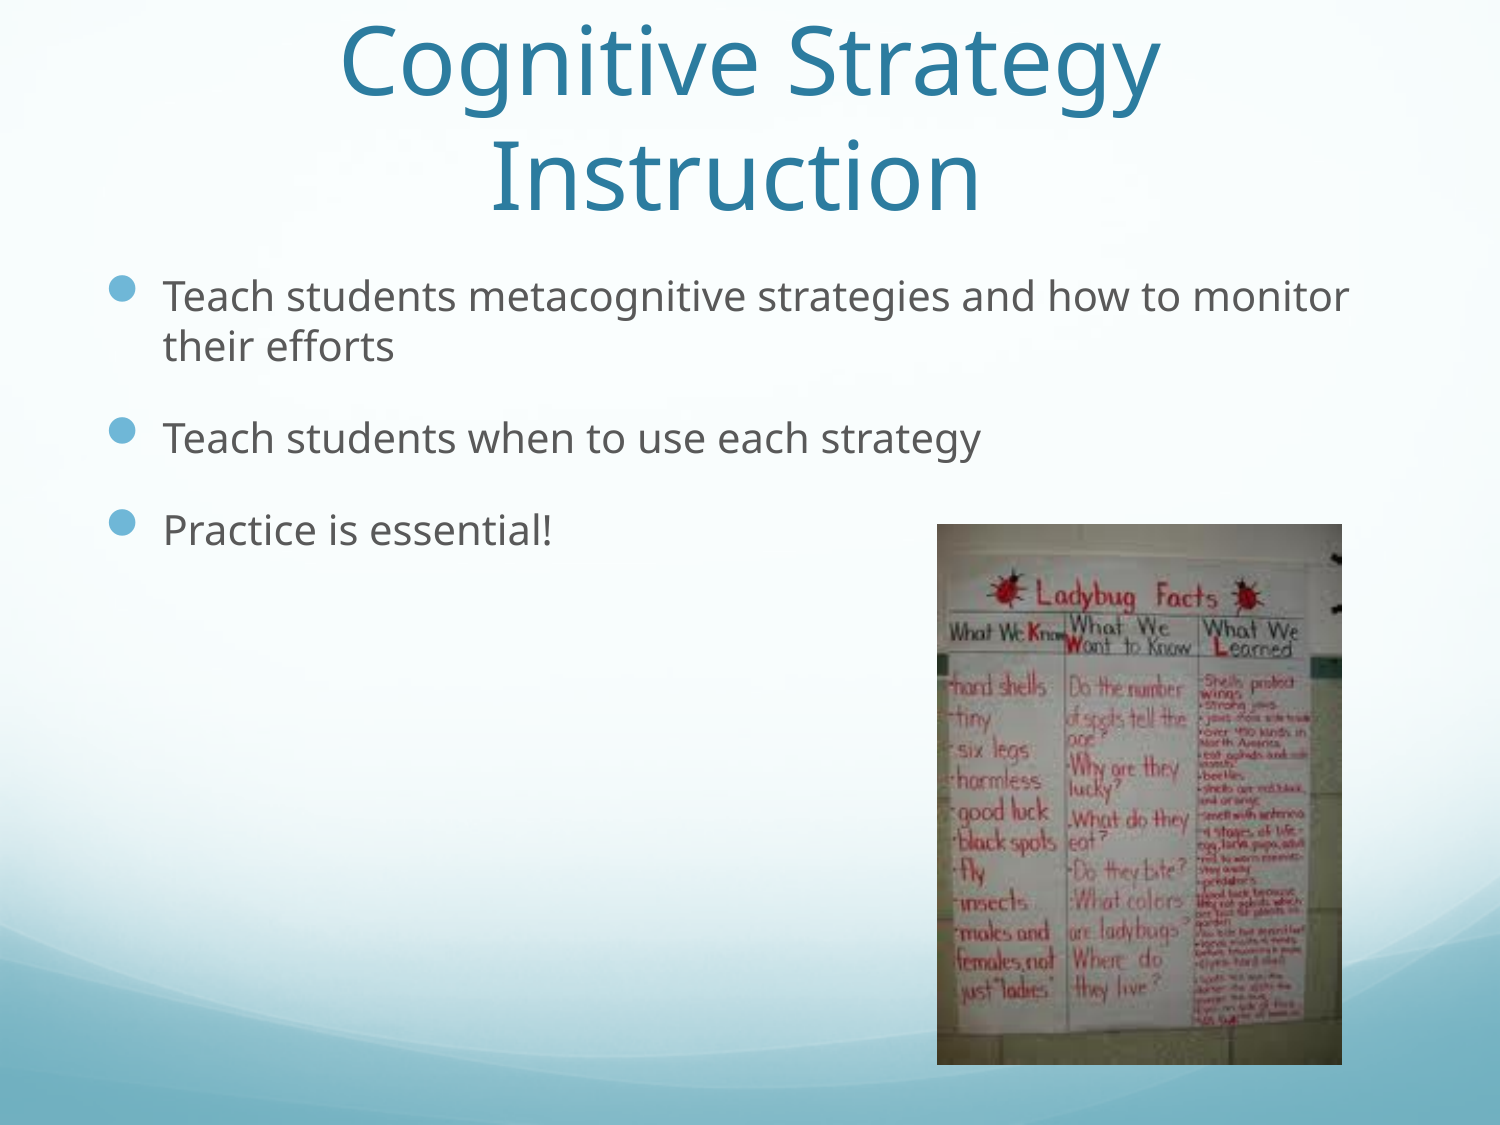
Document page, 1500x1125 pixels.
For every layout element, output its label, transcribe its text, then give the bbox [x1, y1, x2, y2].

picture [936, 524, 1343, 1066]
list Teach students metacognitive strategies and how to monitor their efforts Teach students when to use each strategy Practice is essential! [90, 262, 1410, 975]
title Cognitive Strategy Instruction [90, 17, 1410, 237]
